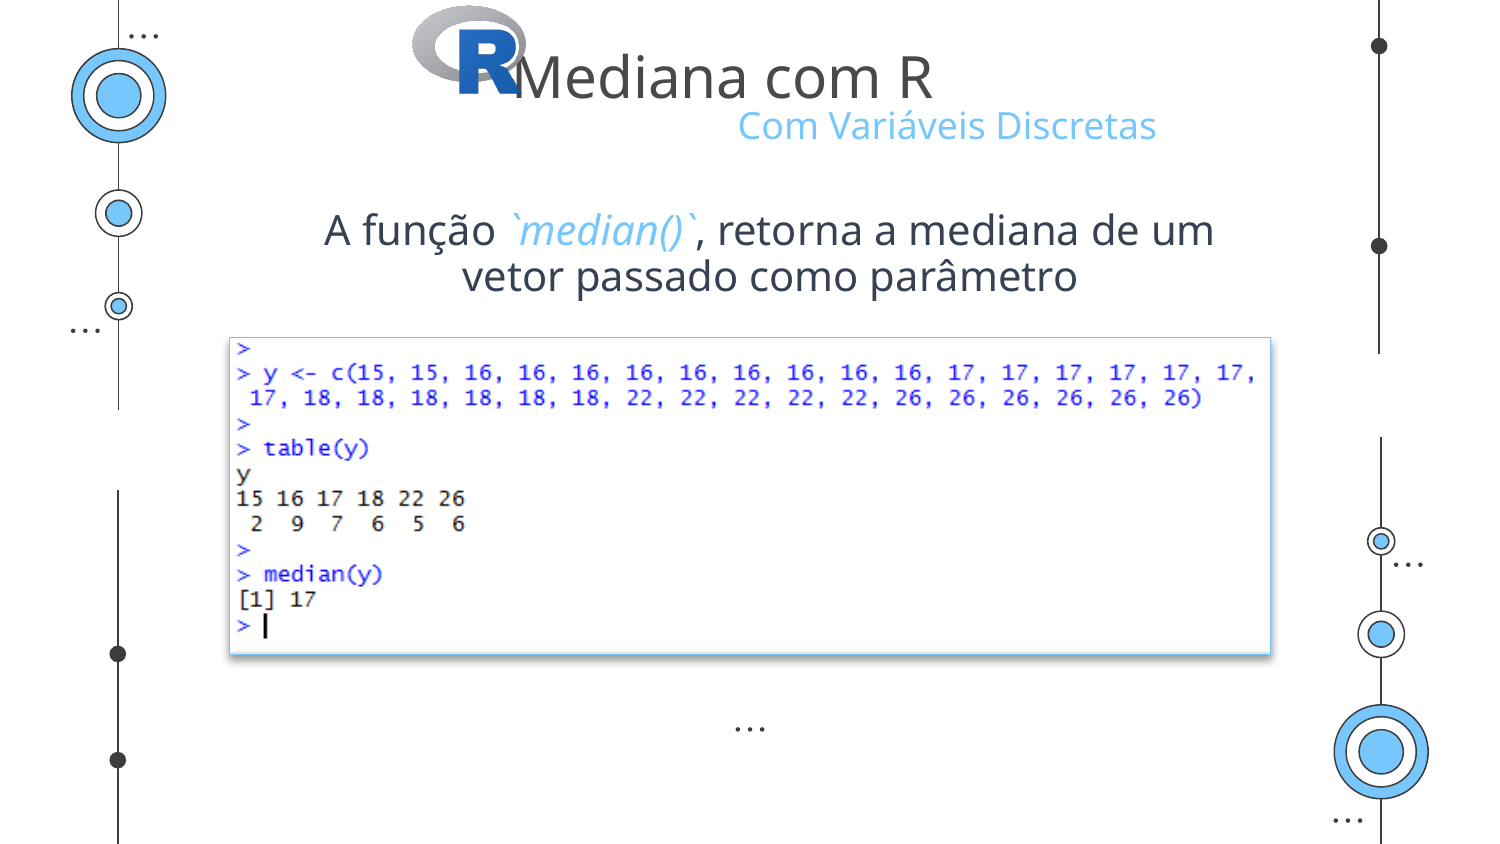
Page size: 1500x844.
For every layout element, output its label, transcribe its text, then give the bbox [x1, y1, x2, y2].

text_box Com Variáveis Discretas [722, 94, 1282, 155]
picture [229, 336, 1271, 655]
picture [411, 5, 526, 95]
title Mediana com R [328, 25, 1118, 120]
text_box A função `median()`, retorna a mediana de um vetor passado como parâmetro [304, 189, 1237, 310]
